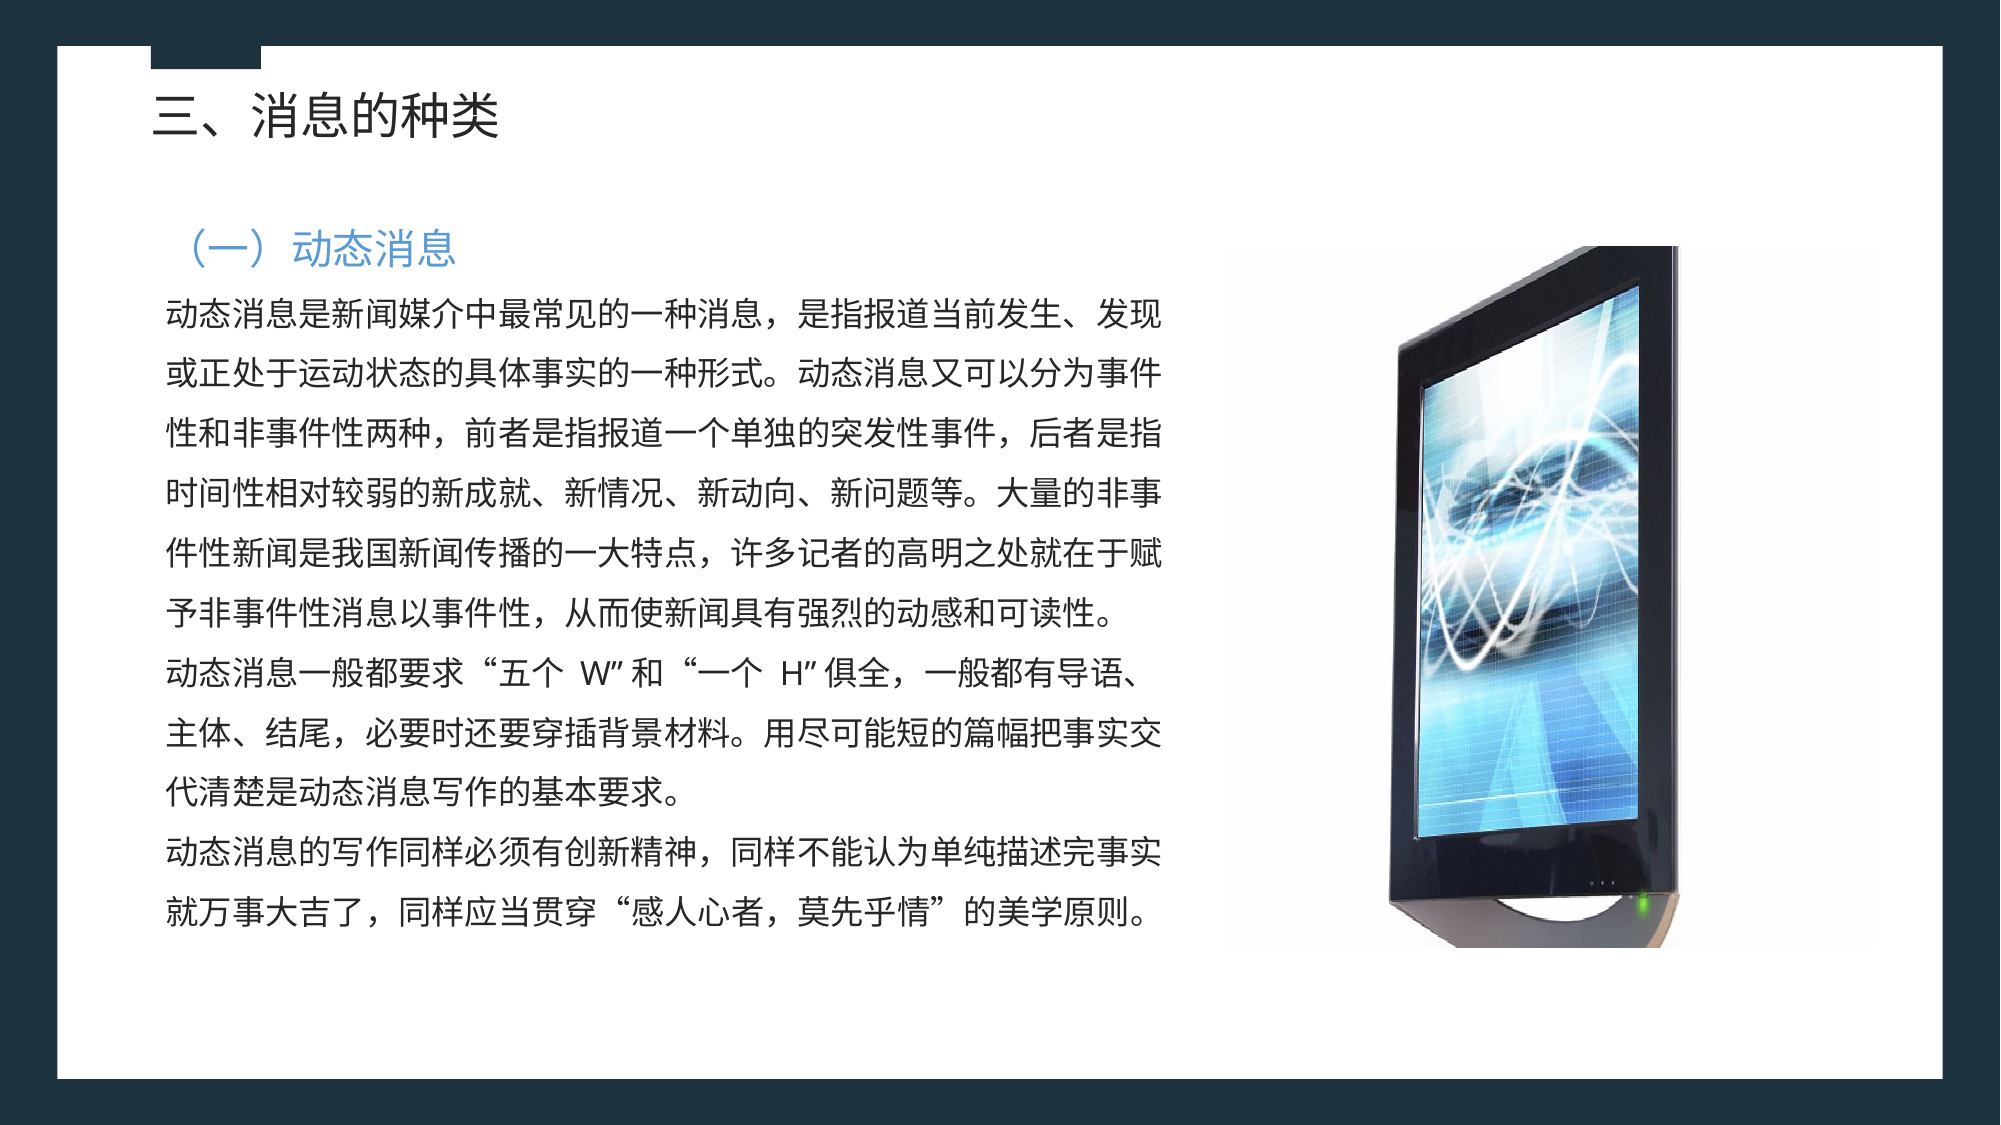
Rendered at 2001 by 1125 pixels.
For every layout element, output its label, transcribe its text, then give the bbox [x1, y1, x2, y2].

picture [1224, 246, 1878, 948]
text_box （一）动态消息 动态消息是新闻媒介中最常见的一种消息，是指报道当前发生、发现或正处于运动状态的具体事实的一种形式。动态消息又可以分为事件性和非事件性两种，前者是指报道一个单独的突发性事件，后者是指时间性相对较弱的新成就、新情况、新动向、新问题等。大量的非事件性新闻是我国新闻传播的一大特点，许多记者的高明之处就在于赋予非事件性消息以事件性，从而使新闻具有强烈的动感和可读性。 动态消息一般都要求“五个 W”和“一个 H”俱全，一般都有导语、主体、结尾，必要时还要穿插背景材料。用尽可能短的篇幅把事实交代清楚是动态消息写作的基本要求。 动态消息的写作同样必须有创新精神，同样不能认为单纯描述完事实就万事大吉了，同样应当贯穿“感人心者，莫先乎情”的美学原则。 [151, 190, 1205, 939]
text_box 三、消息的种类 [150, 77, 622, 153]
